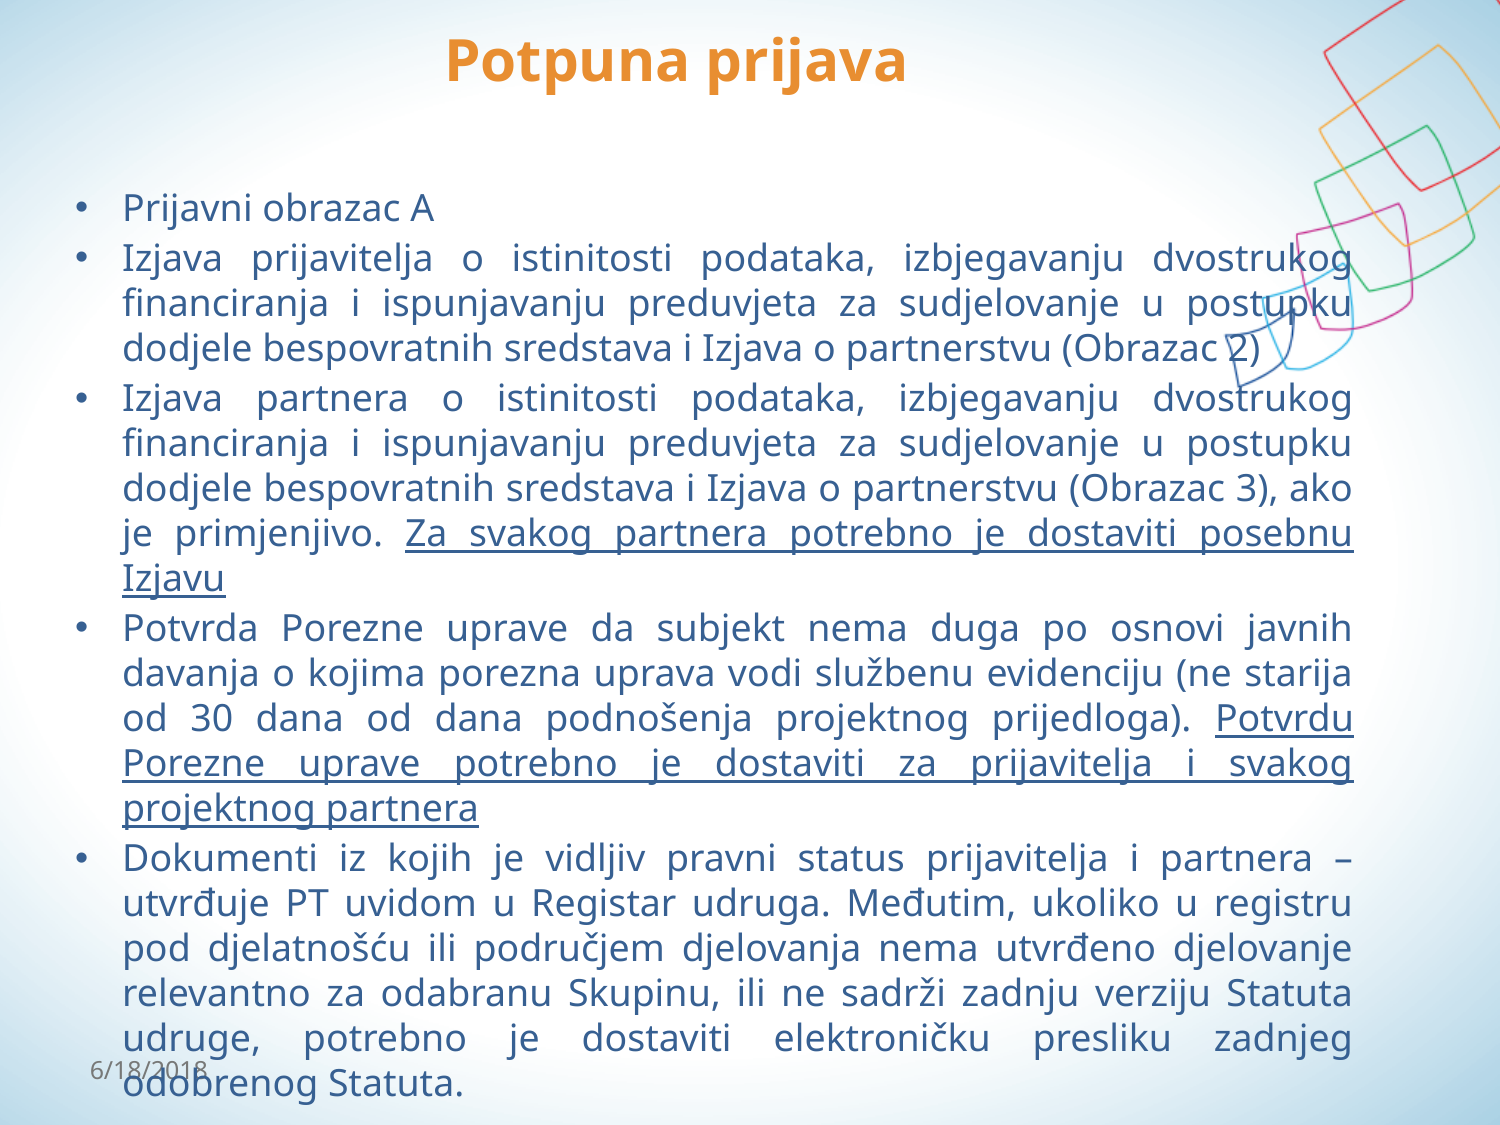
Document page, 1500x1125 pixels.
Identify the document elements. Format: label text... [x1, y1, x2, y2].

title Potpuna prijava [90, 0, 1278, 152]
text_box Prijavni obrazac A Izjava prijavitelja o istinitosti podataka, izbjegavanju dvostrukog financiranja i ispunjavanju preduvjeta za sudjelovanje u postupku dodjele bespovratnih sredstava i Izjava o partnerstvu (Obrazac 2) Izjava partnera o istinitosti podataka, izbjegavanju dvostrukog financiranja i ispunjavanju preduvjeta za sudjelovanje u postupku dodjele bespovratnih sredstava i Izjava o partnerstvu (Obrazac 3), ako je primjenjivo. Za svakog partnera potrebno je dostaviti posebnu Izjavu Potvrda Porezne uprave da subjekt nema duga po osnovi javnih davanja o kojima porezna uprava vodi službenu evidenciju (ne starija od 30 dana od dana podnošenja projektnog prijedloga). Potvrdu Porezne uprave potrebno je dostaviti za prijavitelja i svakog projektnog partnera Dokumenti iz kojih je vidljiv pravni status prijavitelja i partnera – utvrđuje PT uvidom u Registar udruga. Međutim, ukoliko u registru pod djelatnošću ili područjem djelovanja nema utvrđeno djelovanje relevantno za odabranu Skupinu, ili ne sadrži zadnju verziju Statuta udruge, potrebno je dostaviti elektroničku presliku zadnjeg odobrenog Statuta. [60, 176, 1369, 1103]
